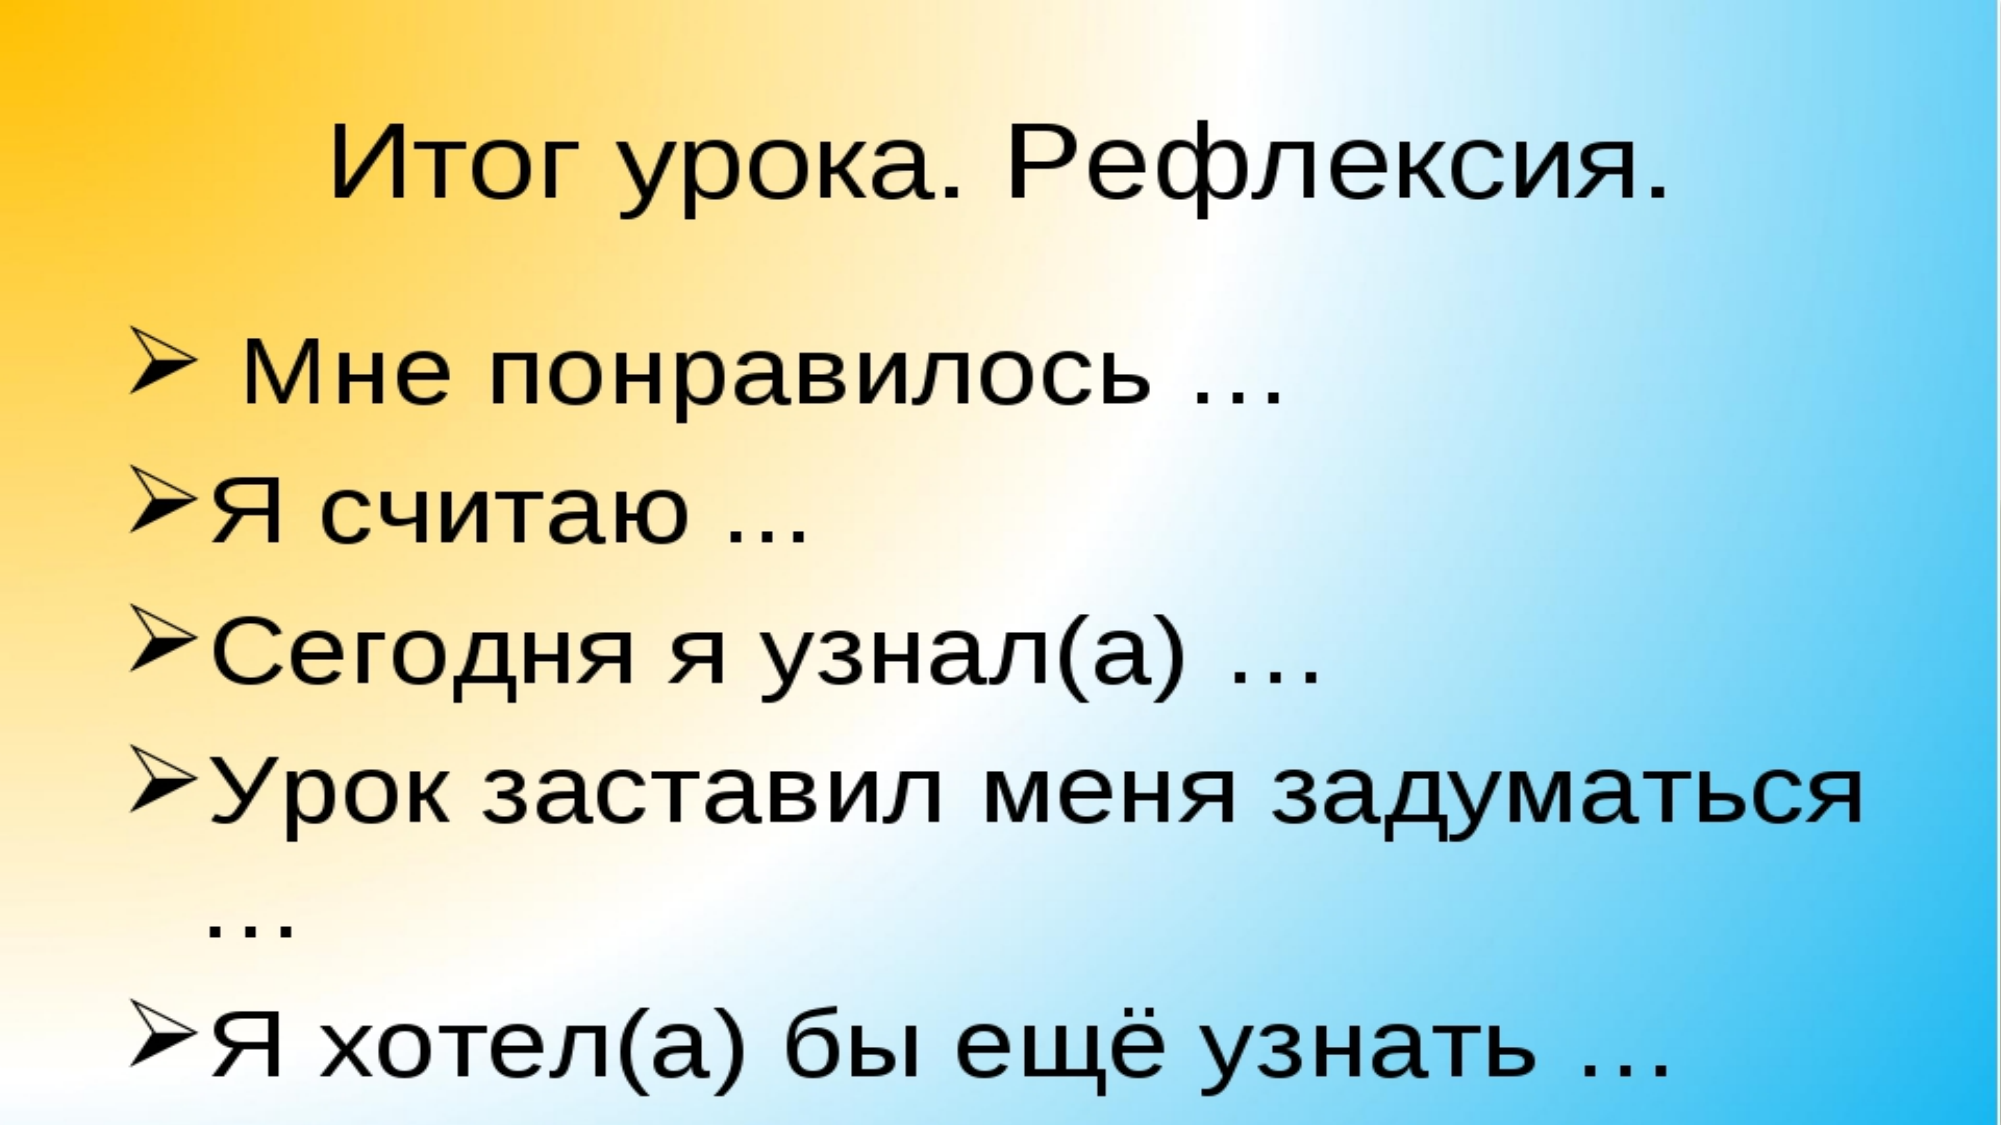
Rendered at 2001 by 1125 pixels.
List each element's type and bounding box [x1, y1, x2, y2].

list [0, 0, 2000, 1125]
